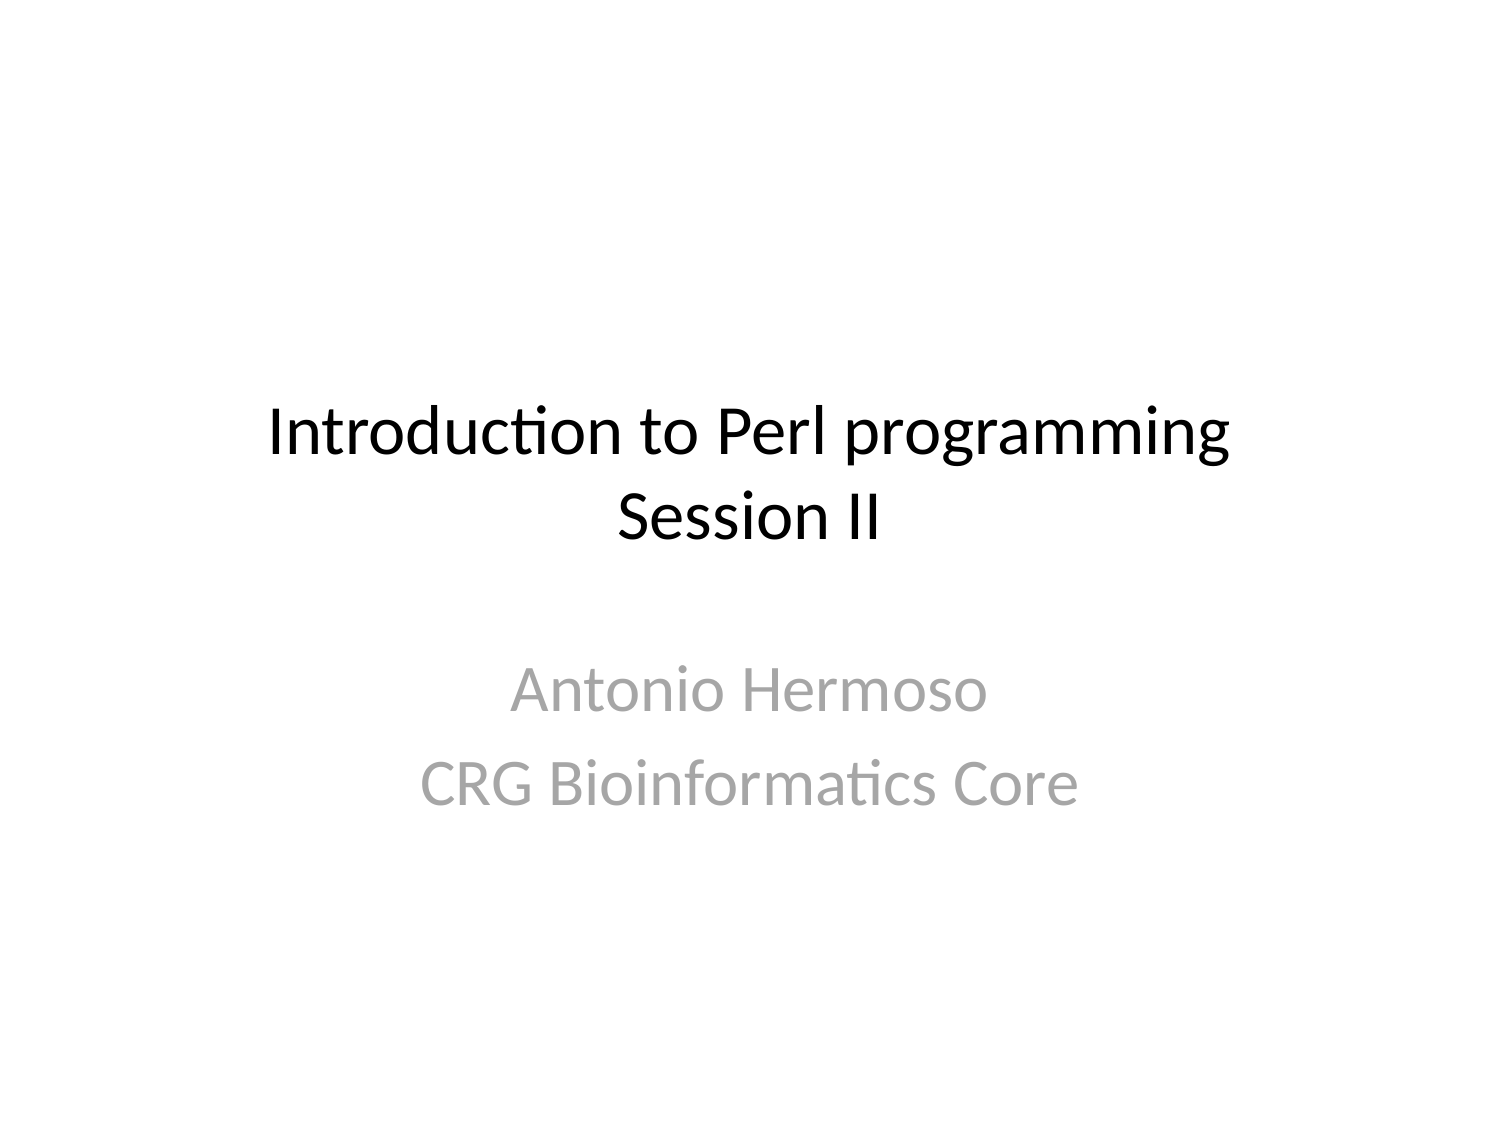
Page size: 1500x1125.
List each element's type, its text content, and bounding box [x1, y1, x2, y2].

title Introduction to Perl programming Session II [112, 375, 1388, 563]
subtitle Antonio Hermoso CRG Bioinformatics Core [225, 637, 1275, 925]
